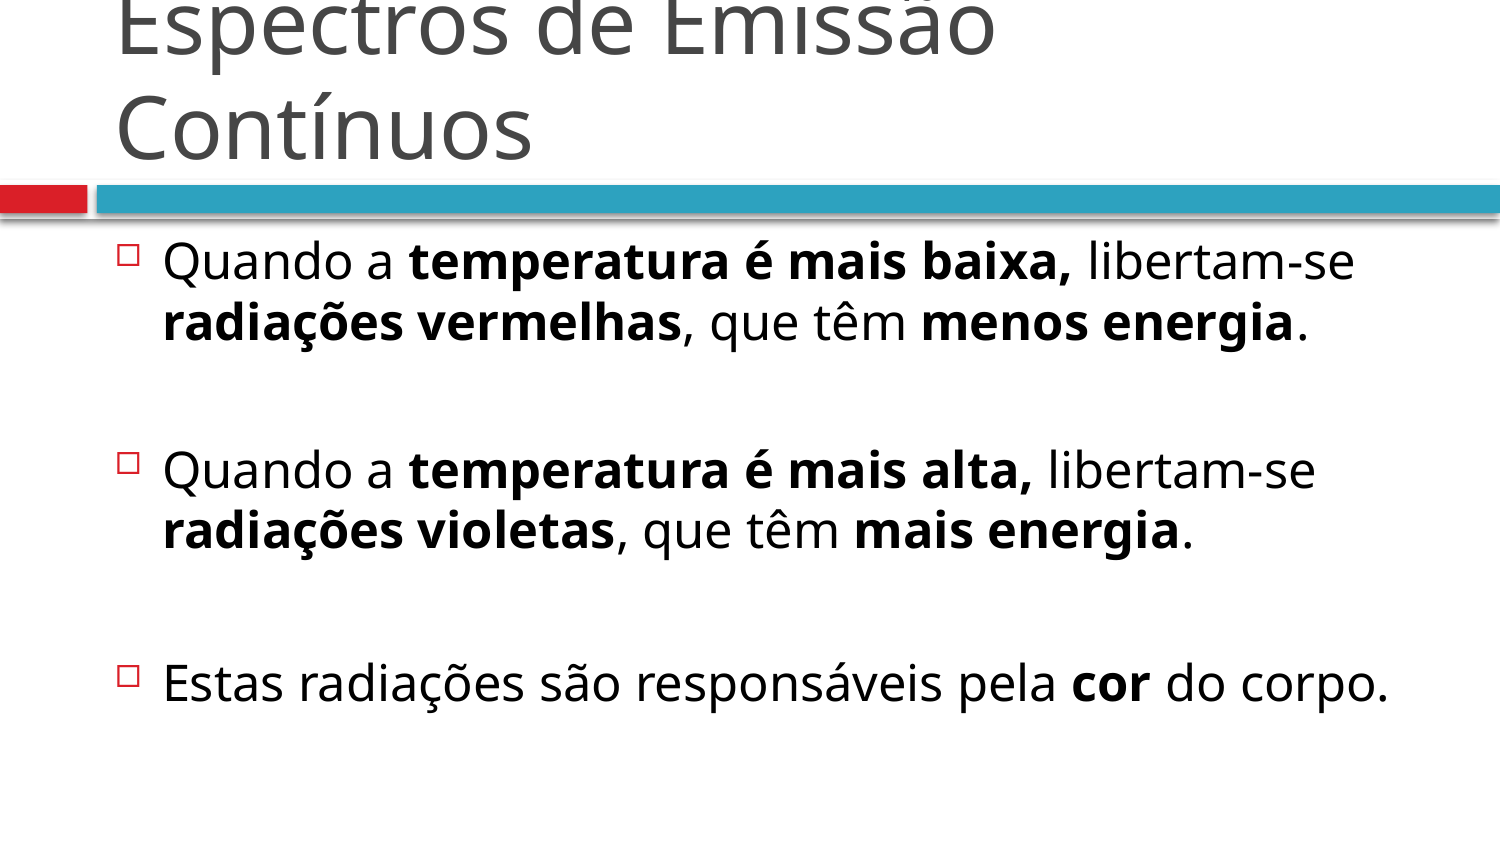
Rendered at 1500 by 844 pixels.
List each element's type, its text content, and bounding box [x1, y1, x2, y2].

title Espectros de Emissão Contínuos [99, 19, 1438, 185]
list Quando a temperatura é mais baixa, libertam-se radiações vermelhas, que têm menos energia. Quando a temperatura é mais alta, libertam-se radiações violetas, que têm mais energia. Estas radiações são responsáveis pela cor do corpo. [99, 221, 1436, 759]
